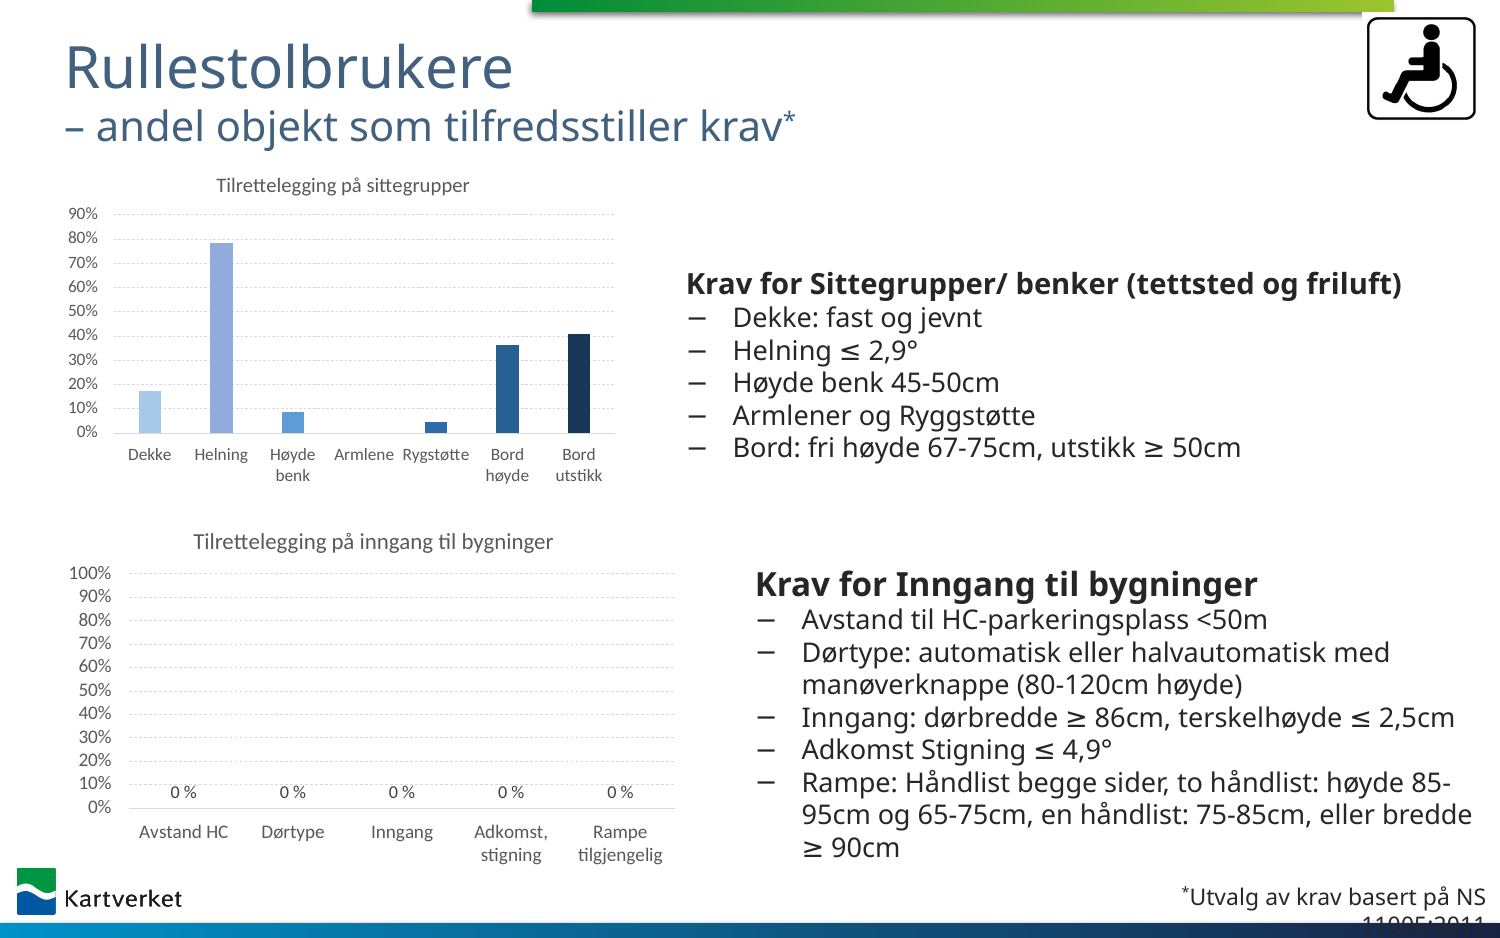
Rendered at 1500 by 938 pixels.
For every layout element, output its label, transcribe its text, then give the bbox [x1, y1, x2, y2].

picture [62, 166, 625, 492]
text_box Rullestolbrukere – andel objekt som tilfredsstiller krav* [49, 25, 1431, 158]
text_box Krav for Inngang til bygninger Avstand til HC-parkeringsplass <50m Dørtype: automatisk eller halvautomatisk med manøverknappe (80-120cm høyde) Inngang: dørbredde ≥ 86cm, terskelhøyde ≤ 2,5cm Adkomst Stigning ≤ 4,9° Rampe: Håndlist begge sider, to håndlist: høyde 85-95cm og 65-75cm, en håndlist: 75-85cm, eller bredde ≥ 90cm [740, 555, 1491, 870]
picture [62, 520, 686, 874]
text_box *Utvalg av krav basert på NS 11005:2011 [1068, 873, 1500, 938]
picture [1362, 12, 1481, 126]
text_box Krav for Sittegrupper/ benker (tettsted og friluft) Dekke: fast og jevnt Helning ≤ 2,9° Høyde benk 45-50cm Armlener og Ryggstøtte Bord: fri høyde 67-75cm, utstikk ≥ 50cm [670, 258, 1418, 471]
